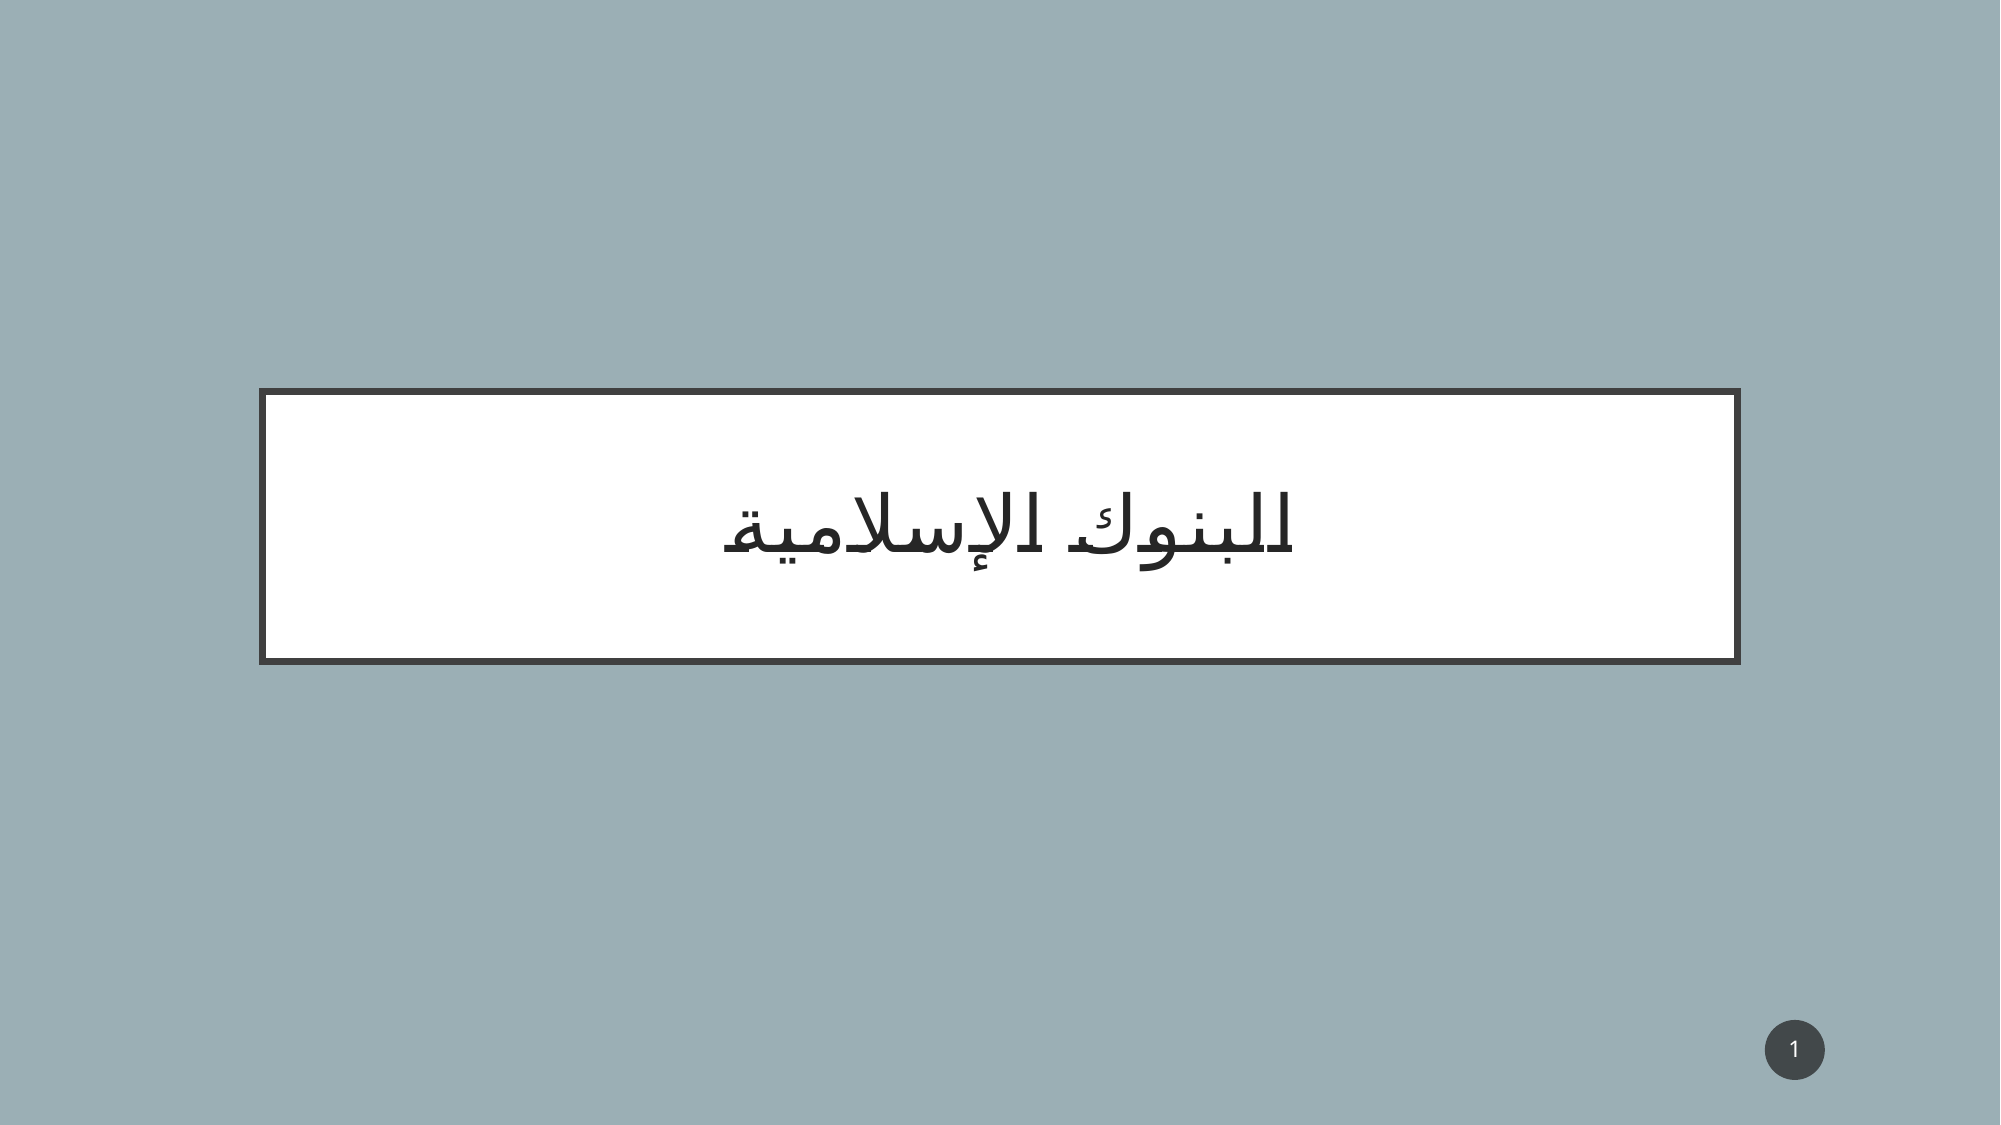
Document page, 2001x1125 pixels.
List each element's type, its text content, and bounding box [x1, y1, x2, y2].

title البنوك الإسلامية [259, 388, 1741, 665]
slide_number 1 [1764, 1019, 1825, 1080]
